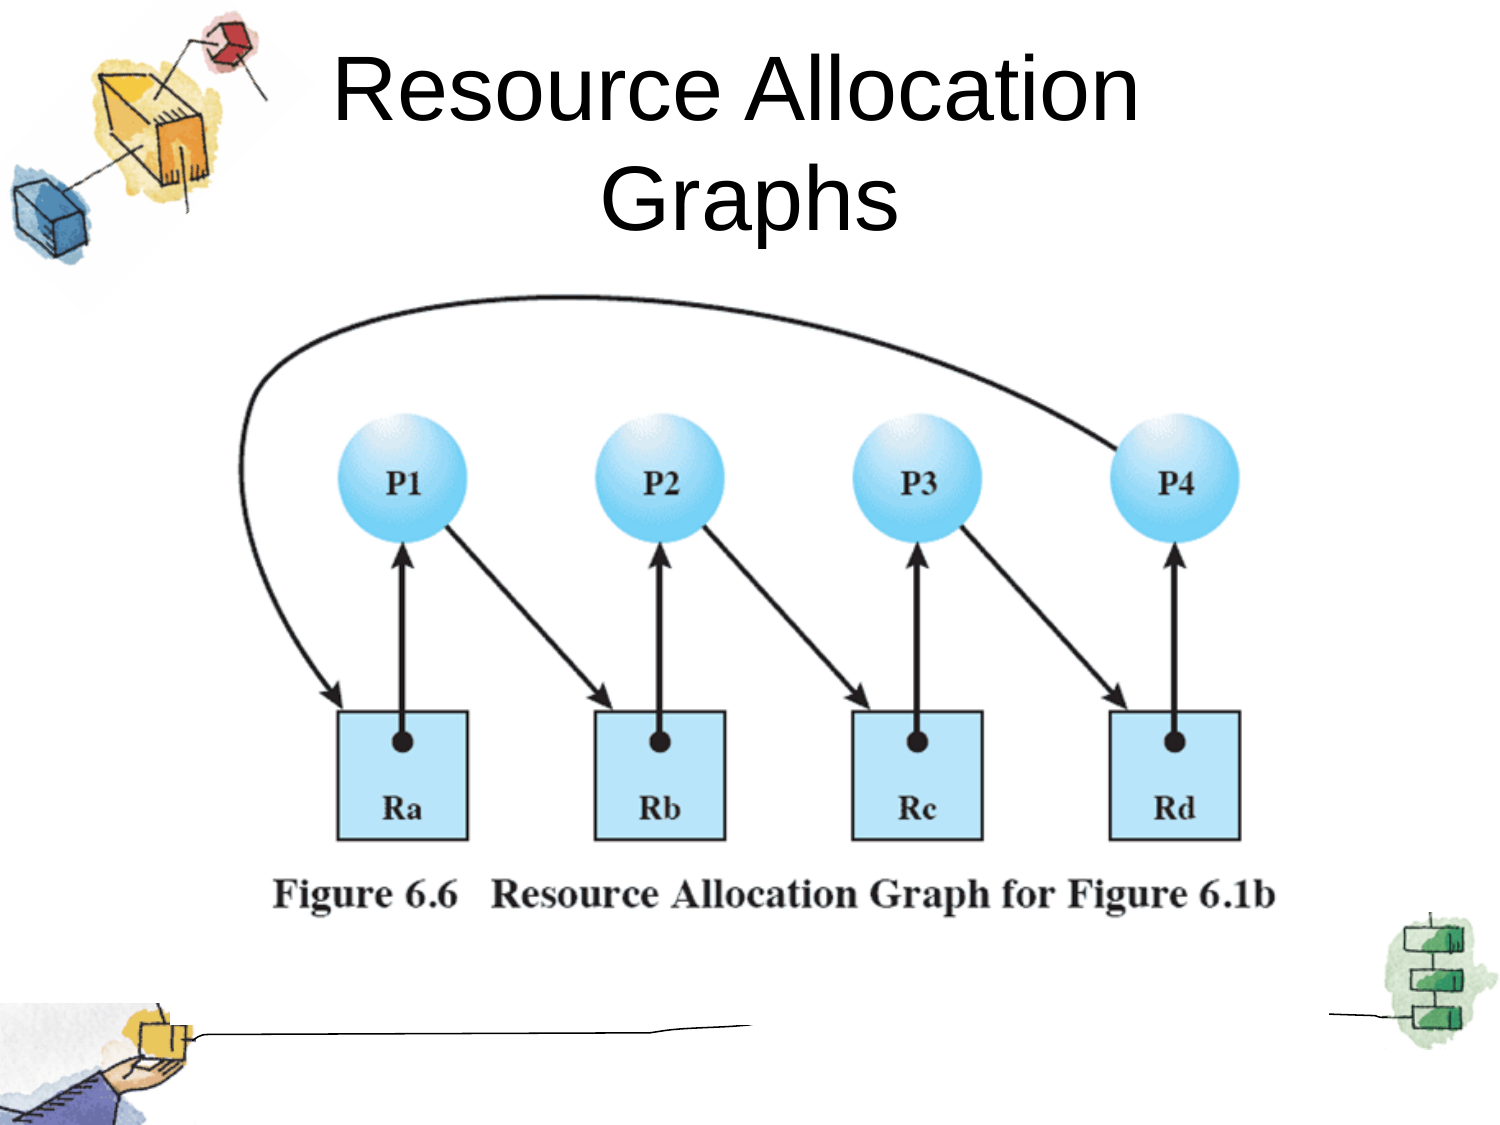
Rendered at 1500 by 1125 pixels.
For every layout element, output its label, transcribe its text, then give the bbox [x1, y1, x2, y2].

picture [0, 283, 1330, 1125]
title Resource Allocation Graphs [74, 44, 1426, 233]
picture [114, 0, 274, 44]
picture [1382, 912, 1500, 1050]
picture [0, 85, 167, 316]
